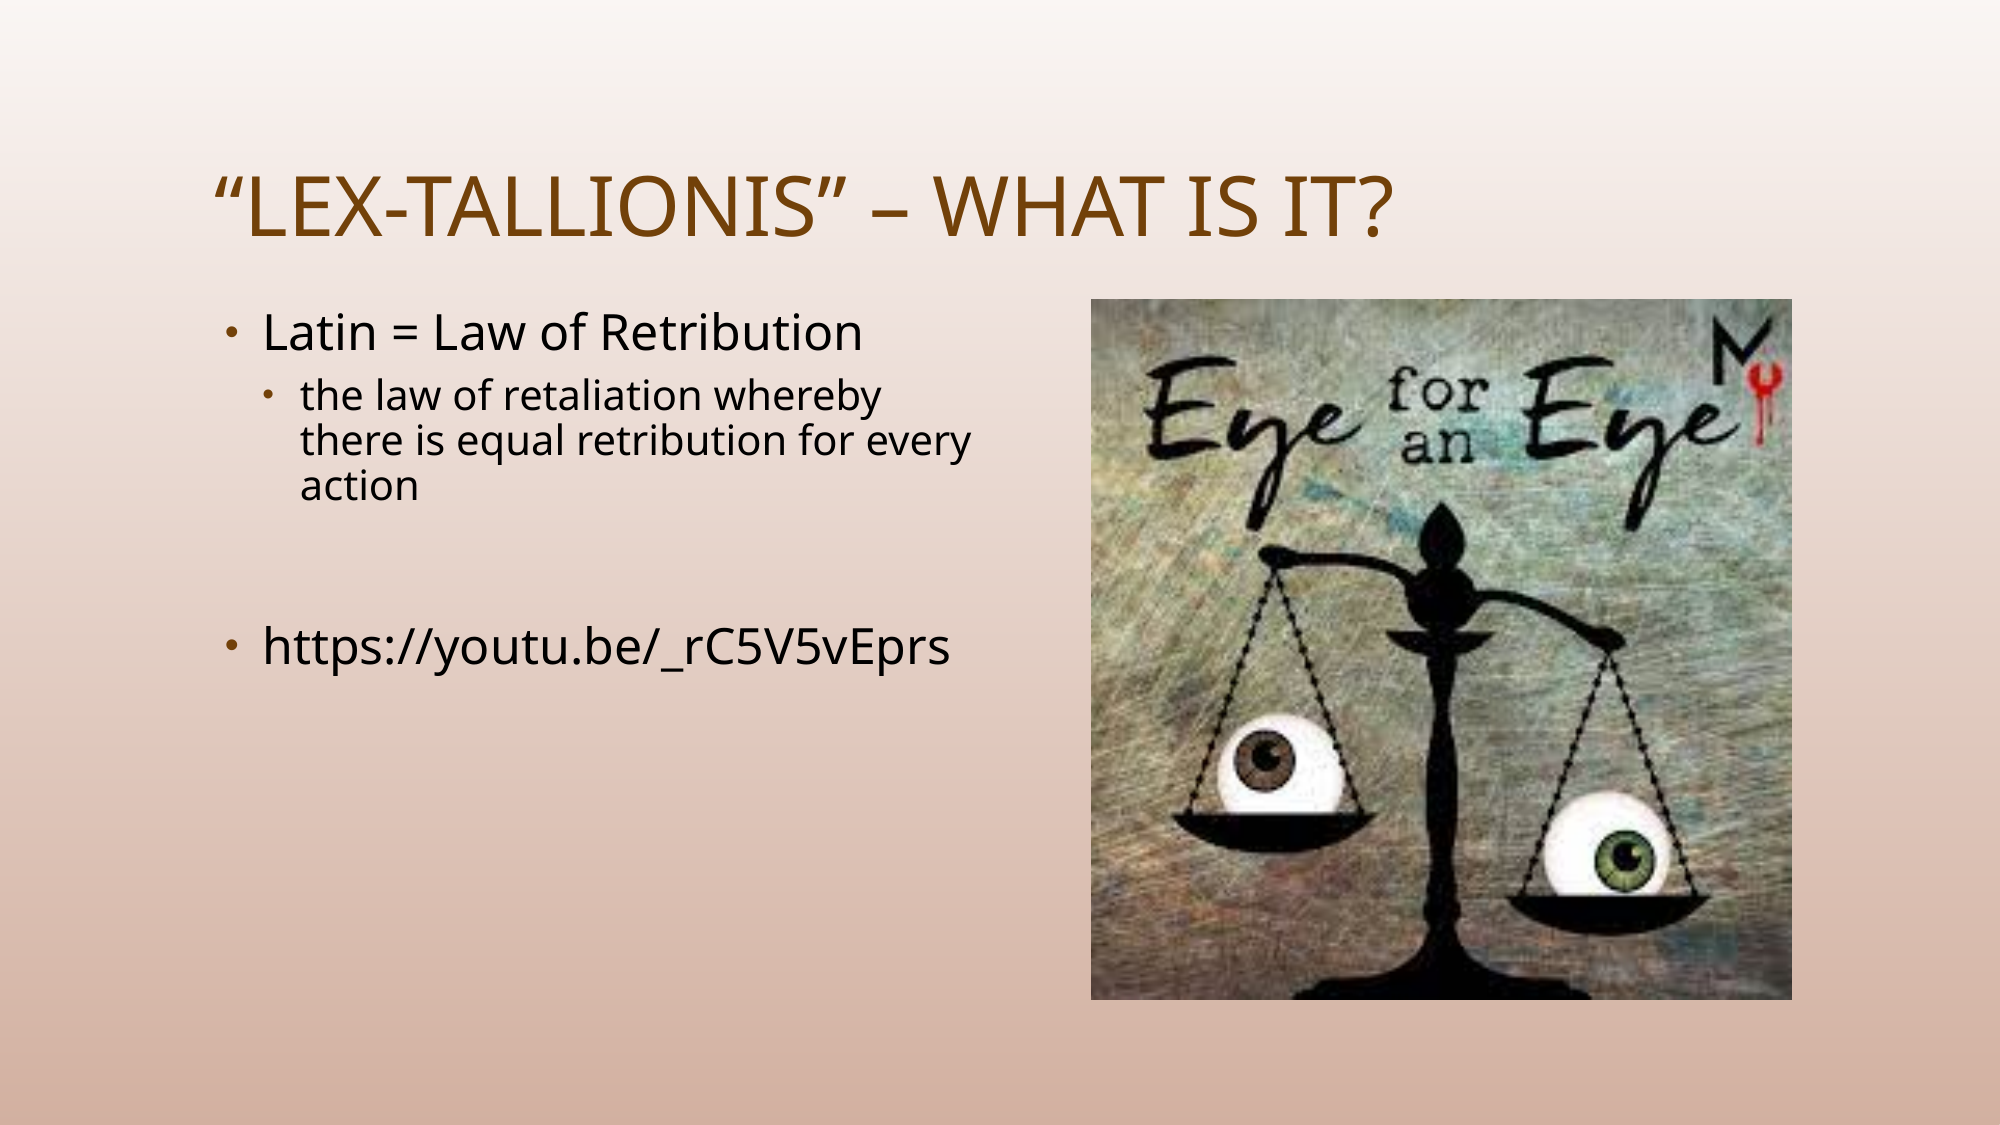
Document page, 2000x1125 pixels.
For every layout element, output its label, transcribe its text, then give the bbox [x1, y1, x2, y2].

list Latin = Law of Retribution the law of retaliation whereby there is equal retribution for every action https://youtu.be/_rC5V5vEprs [202, 299, 1000, 1013]
title “Lex-Tallionis” – What is it? [199, 45, 1800, 263]
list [1091, 299, 1792, 1000]
